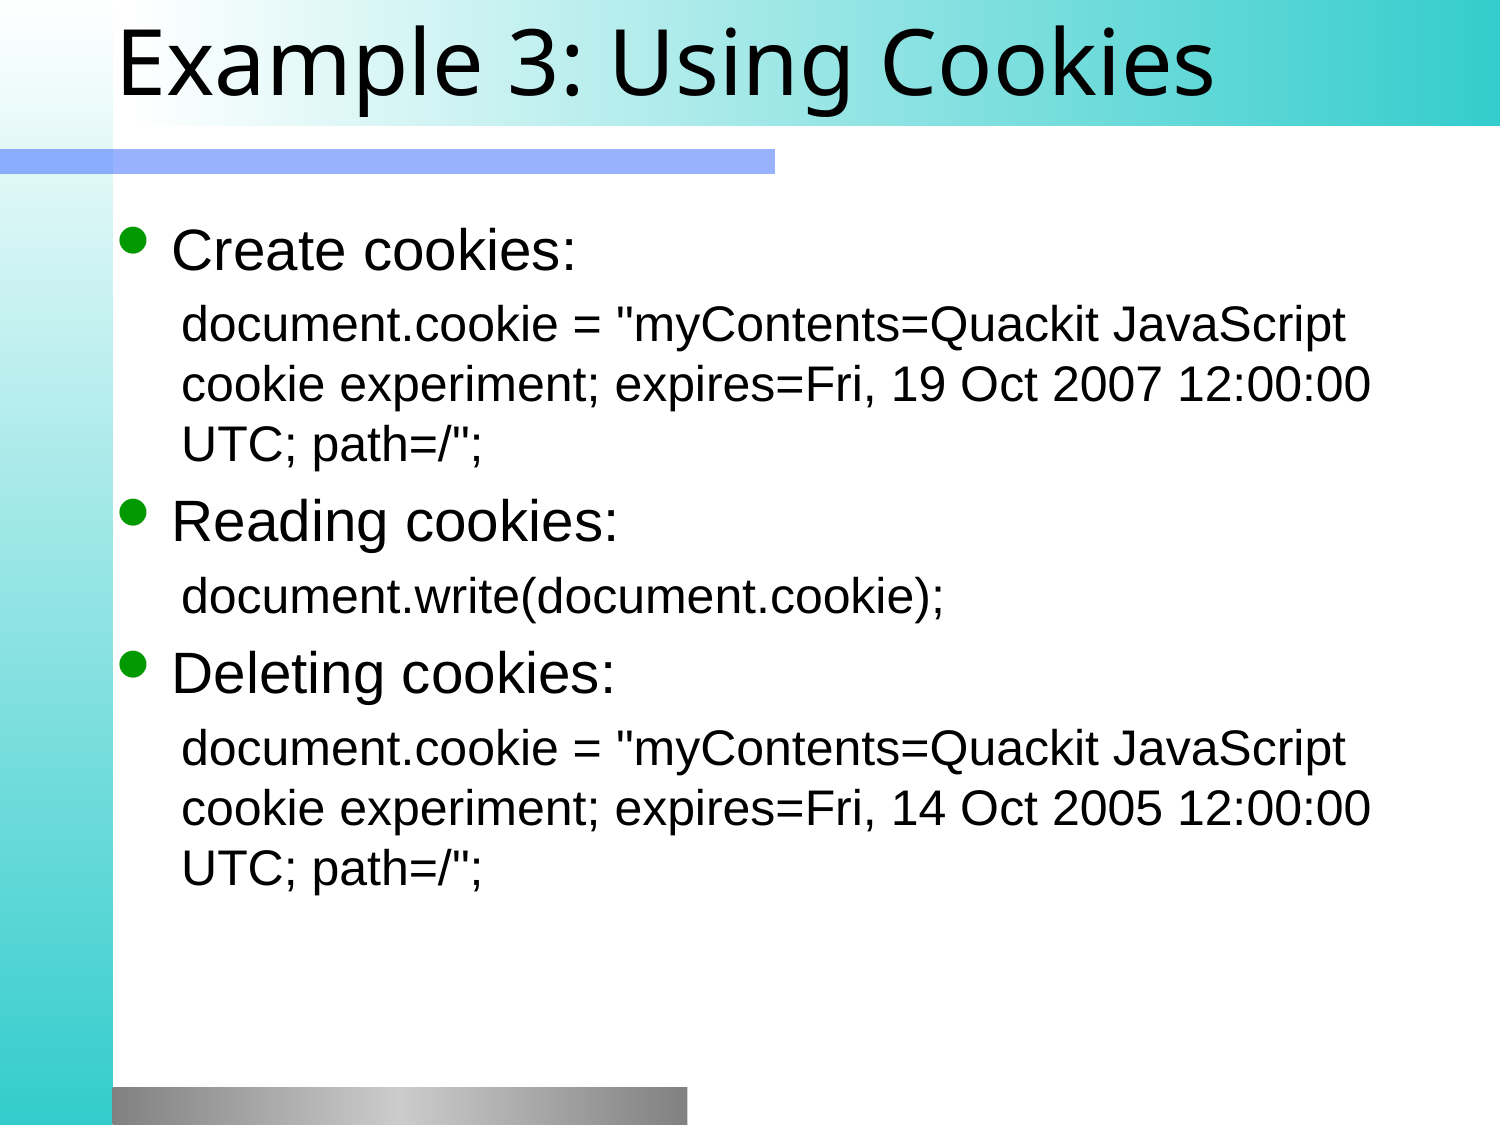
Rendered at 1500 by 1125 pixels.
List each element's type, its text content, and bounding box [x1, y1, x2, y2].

list Create cookies: document.cookie = "myContents=Quackit JavaScript cookie experiment; expires=Fri, 19 Oct 2007 12:00:00 UTC; path=/"; Reading cookies: document.write(document.cookie); Deleting cookies: document.cookie = "myContents=Quackit JavaScript cookie experiment; expires=Fri, 14 Oct 2005 12:00:00 UTC; path=/"; [100, 203, 1439, 1051]
title Example 3: Using Cookies [100, 0, 1500, 119]
